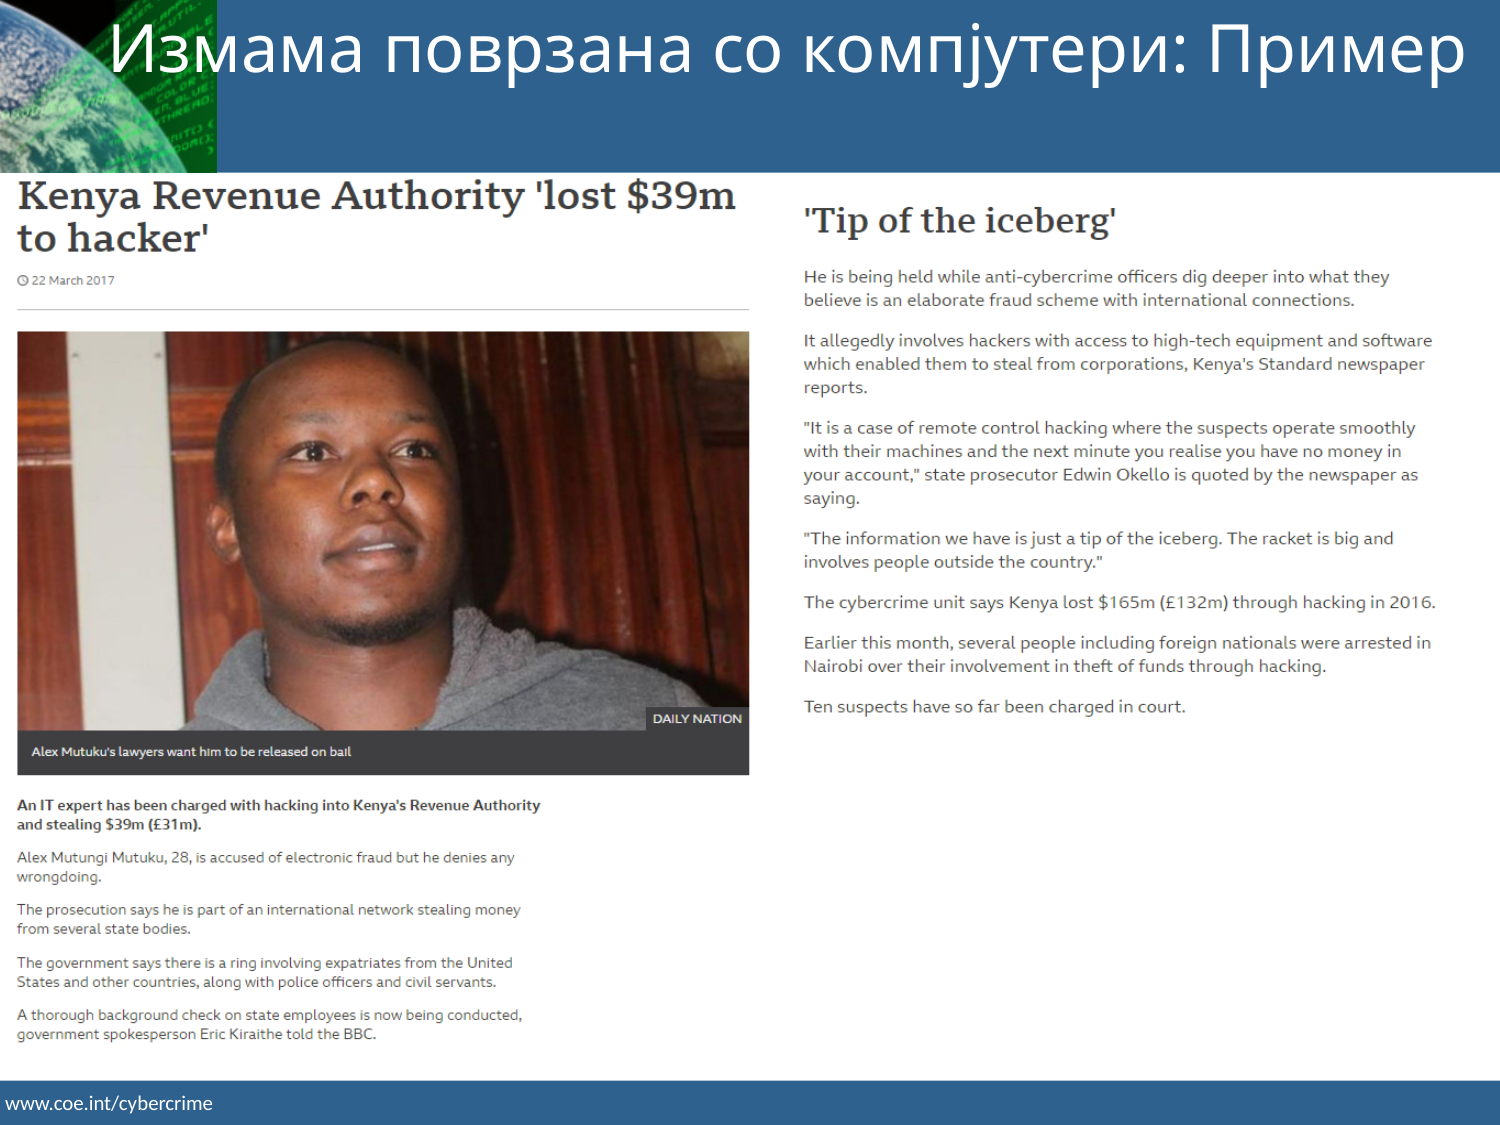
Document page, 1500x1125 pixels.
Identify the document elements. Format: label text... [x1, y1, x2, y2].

text_box Измама поврзана со компјутери: Пример [31, 0, 1484, 94]
picture [0, 0, 1500, 1071]
